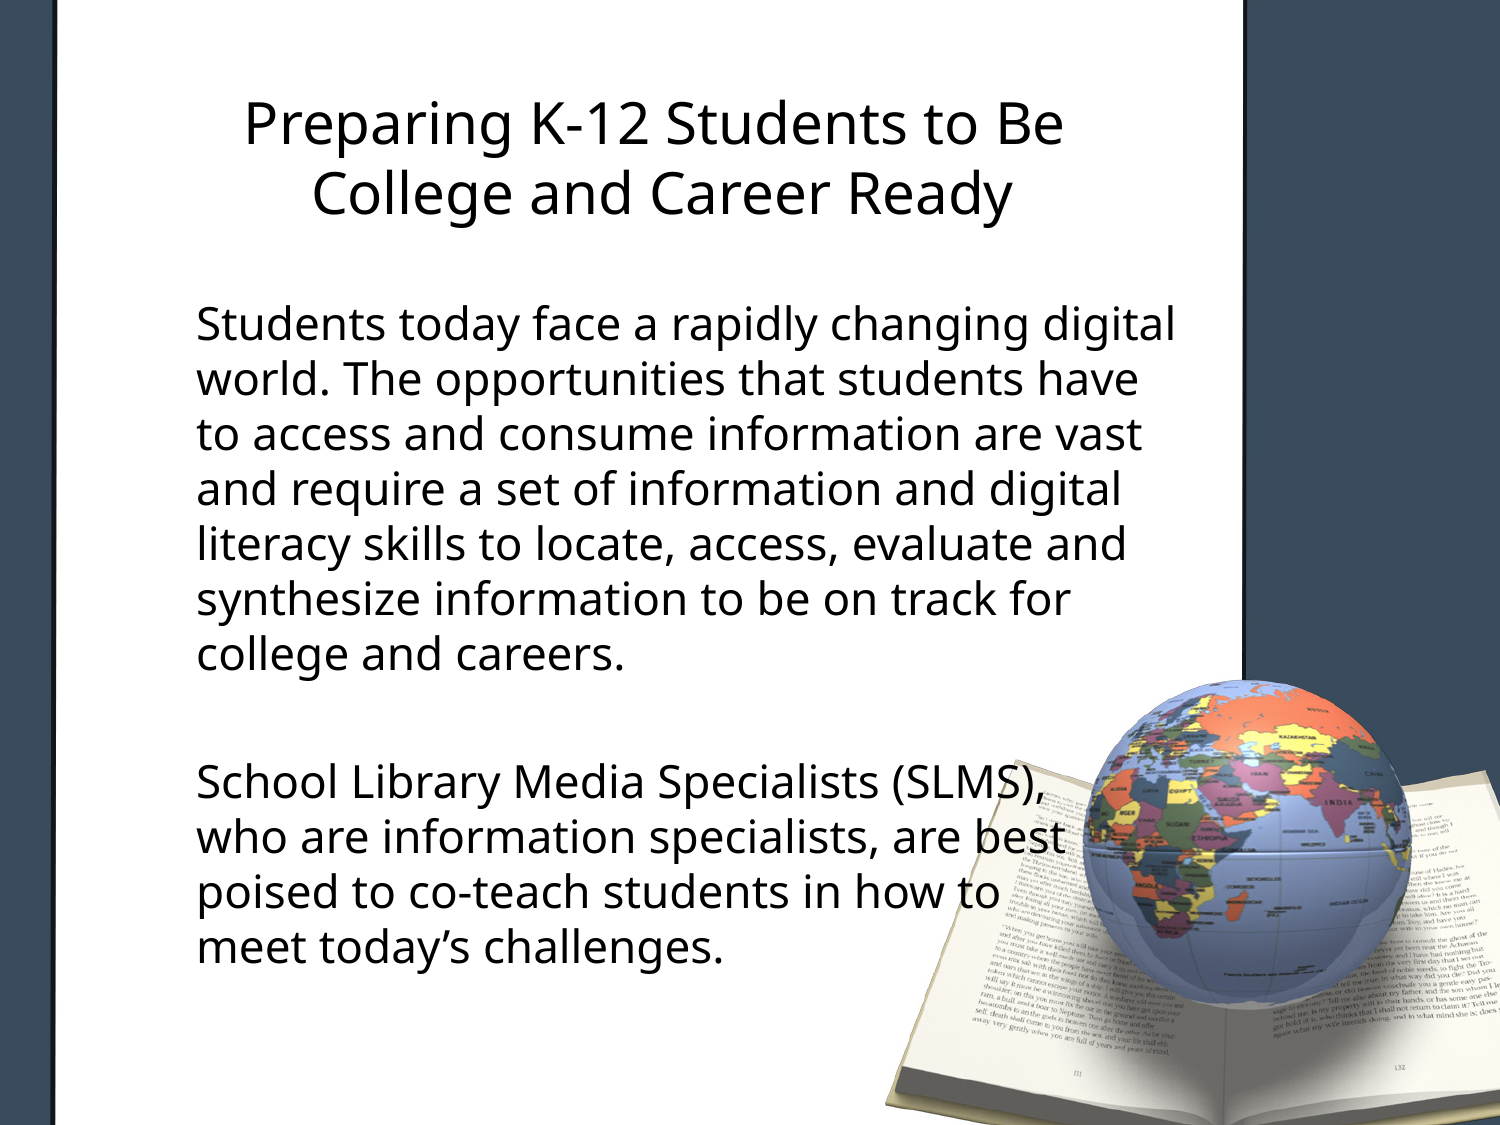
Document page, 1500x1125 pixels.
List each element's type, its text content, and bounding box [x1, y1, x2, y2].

title Preparing K-12 Students to Be College and Career Ready [124, 87, 1201, 226]
list Students today face a rapidly changing digital world. The opportunities that students have to access and consume information are vast and require a set of information and digital literacy skills to locate, access, evaluate and synthesize information to be on track for college and careers. School Library Media Specialists (SLMS), who are information specialists, are best poised to co-teach students in how to meet today’s challenges. [124, 287, 1201, 1001]
picture [0, 0, 1500, 1125]
